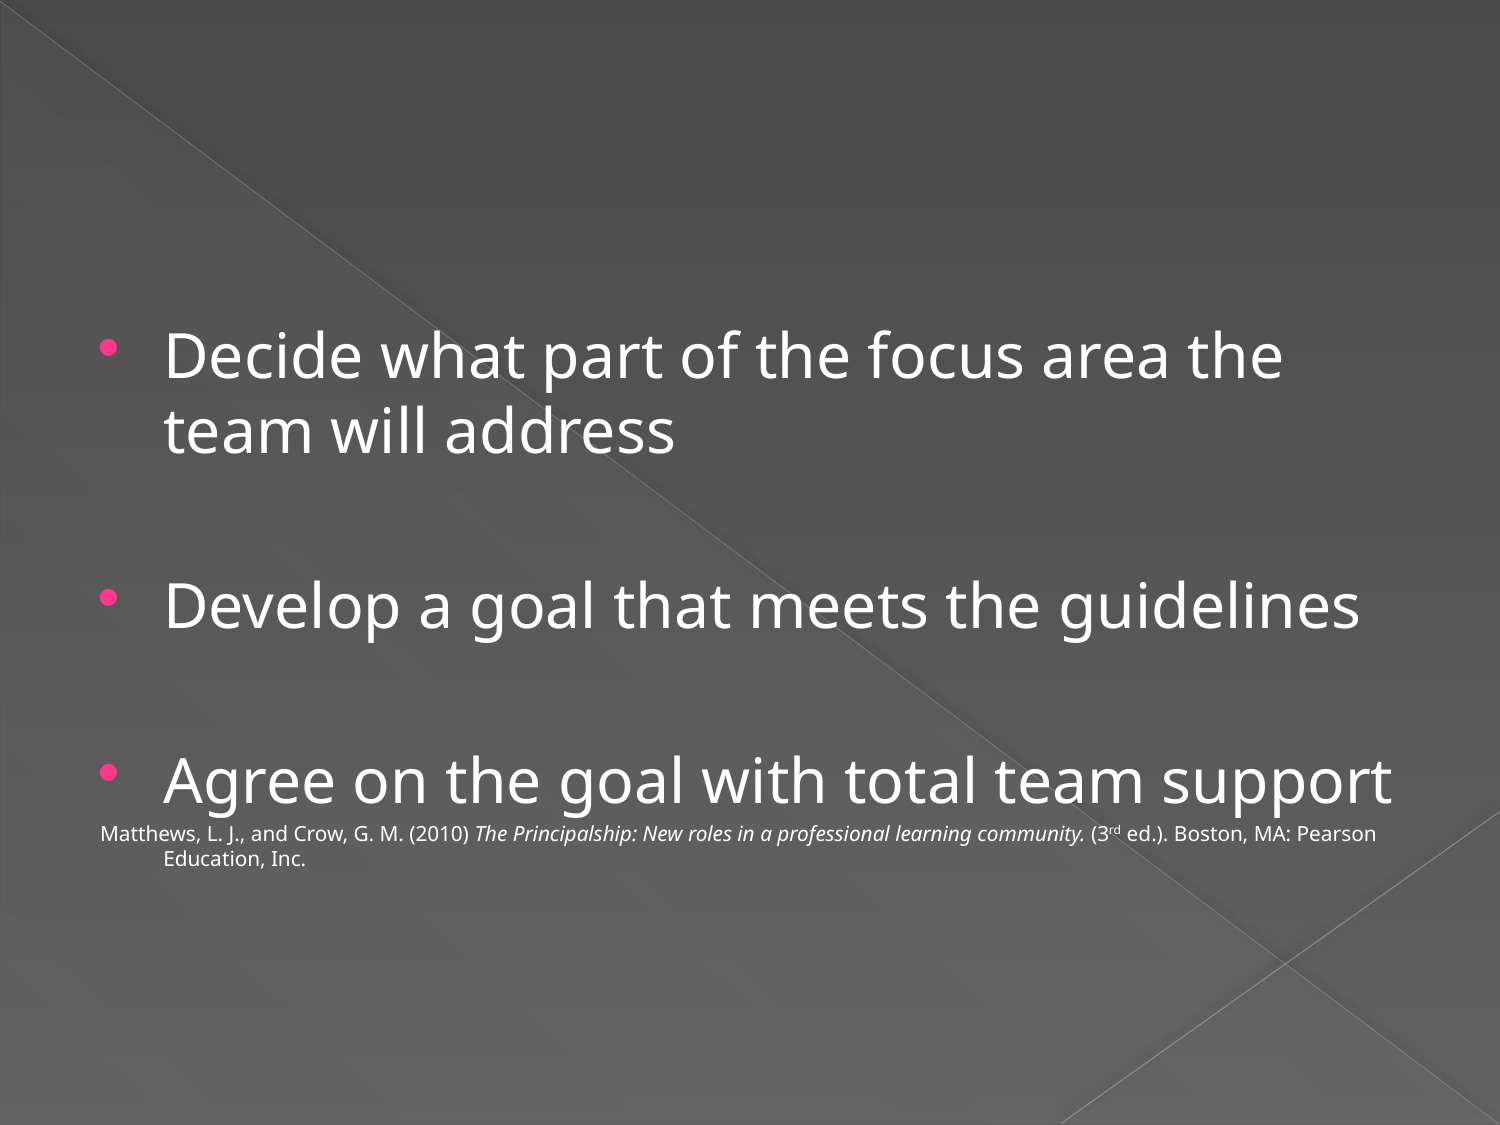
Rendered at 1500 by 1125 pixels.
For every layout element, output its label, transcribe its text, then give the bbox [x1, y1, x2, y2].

list Decide what part of the focus area the team will address Develop a goal that meets the guidelines Agree on the goal with total team support Matthews, L. J., and Crow, G. M. (2010) The Principalship: New roles in a professional learning community. (3rd ed.). Boston, MA: Pearson Education, Inc. [75, 308, 1425, 1059]
